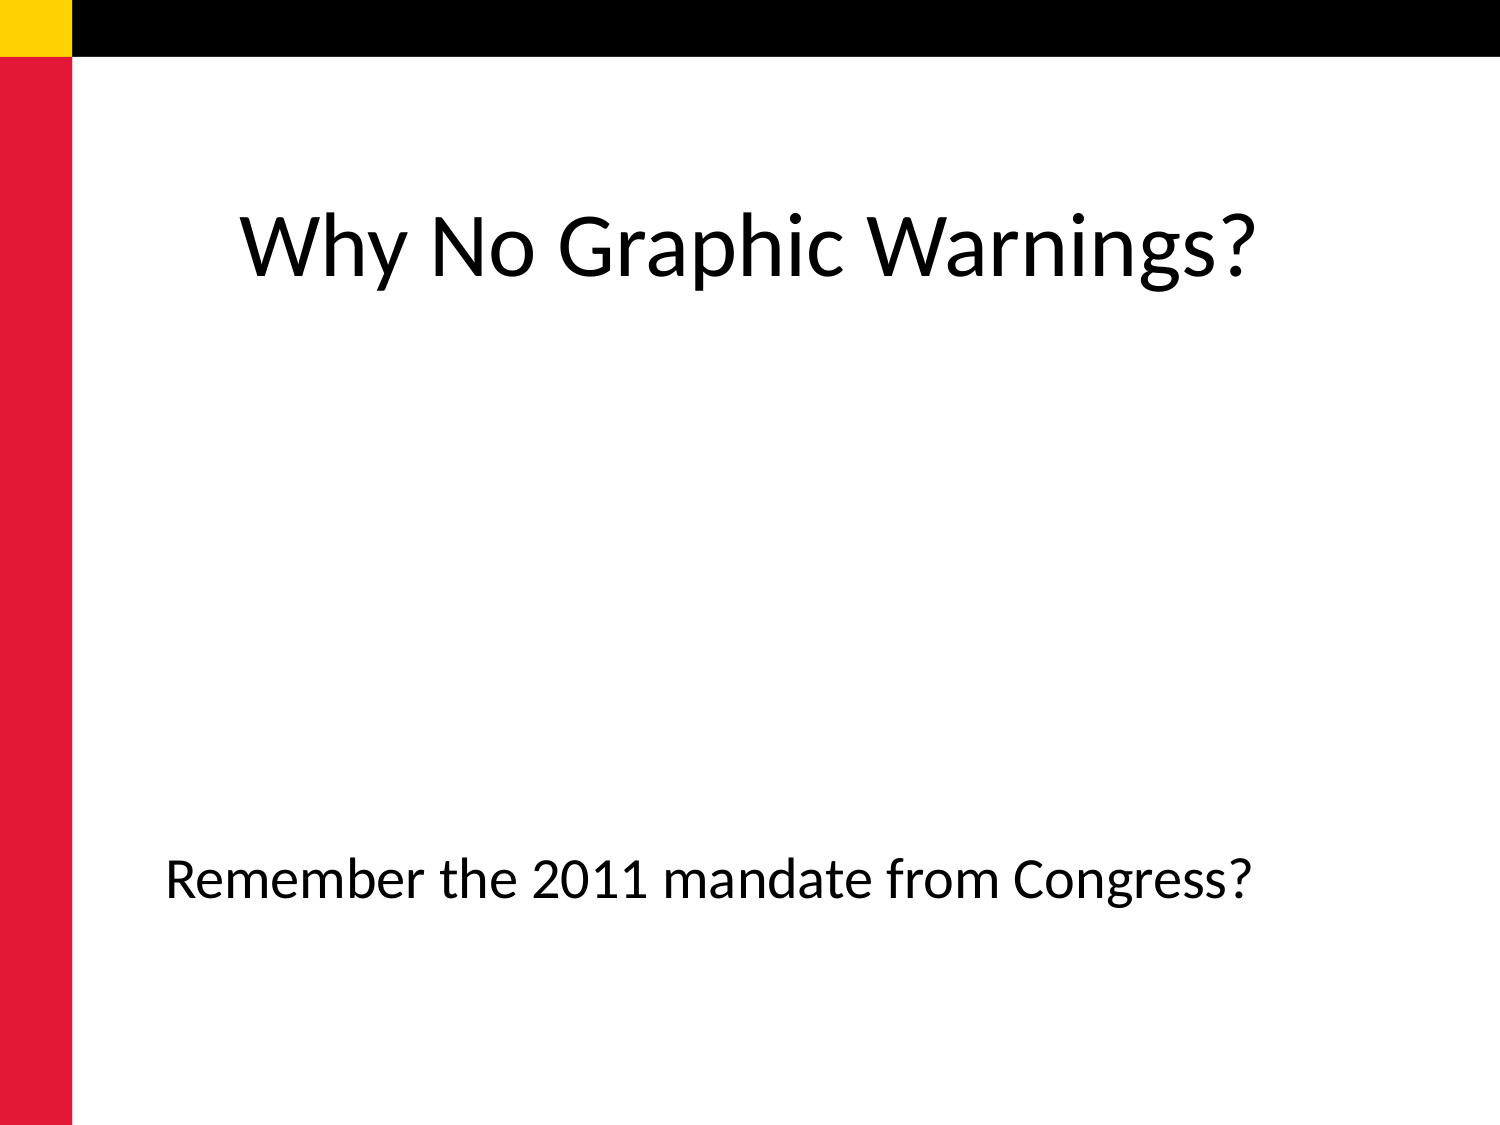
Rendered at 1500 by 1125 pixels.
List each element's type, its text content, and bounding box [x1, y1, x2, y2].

picture [0, 0, 1500, 1125]
list Remember the 2011 mandate from Congress? [75, 333, 1425, 1005]
title Why No Graphic Warnings? [75, 145, 1425, 333]
